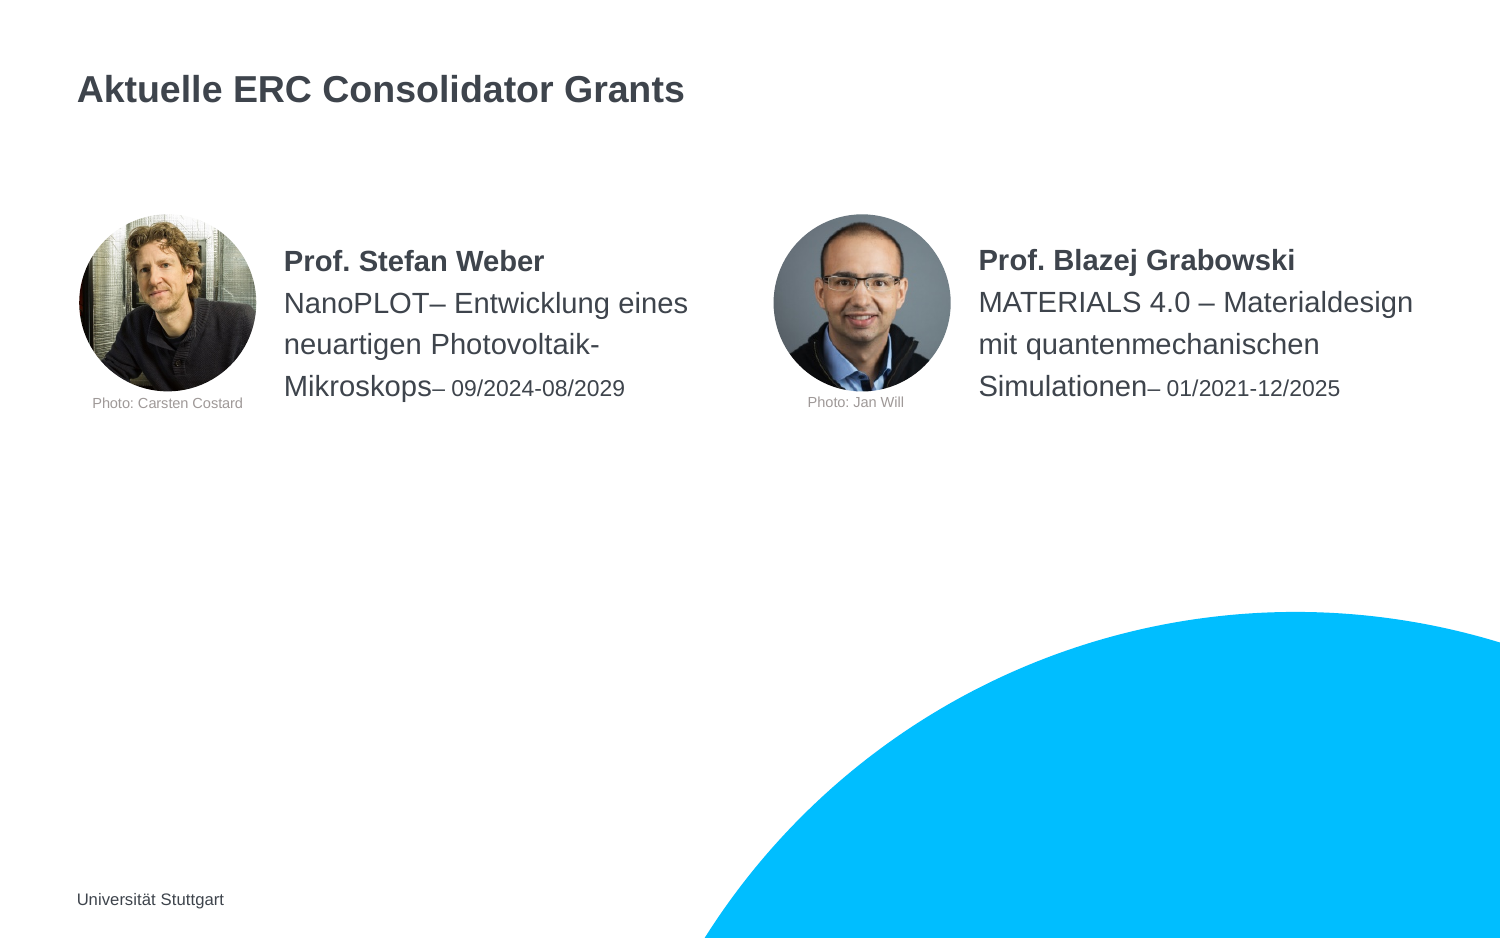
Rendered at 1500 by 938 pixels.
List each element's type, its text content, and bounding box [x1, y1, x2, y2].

picture [79, 214, 257, 392]
picture [773, 214, 951, 392]
text_box [703, 610, 1500, 938]
text_box Photo: Jan Will [773, 392, 939, 415]
list Prof. Stefan Weber NanoPLOT– Entwicklung eines neuartigen Photovoltaik-Mikroskops– 09/2024-08/2029 [284, 235, 727, 370]
text_box Photo: Carsten Costard [84, 393, 251, 414]
footer Universität Stuttgart [76, 888, 1072, 910]
title Aktuelle ERC Consolidator Grants [76, 64, 1421, 111]
list Prof. Blazej Grabowski MATERIALS 4.0 – Materialdesign mit quantenmechanischen Simulationen– 01/2021-12/2025 [978, 234, 1442, 370]
